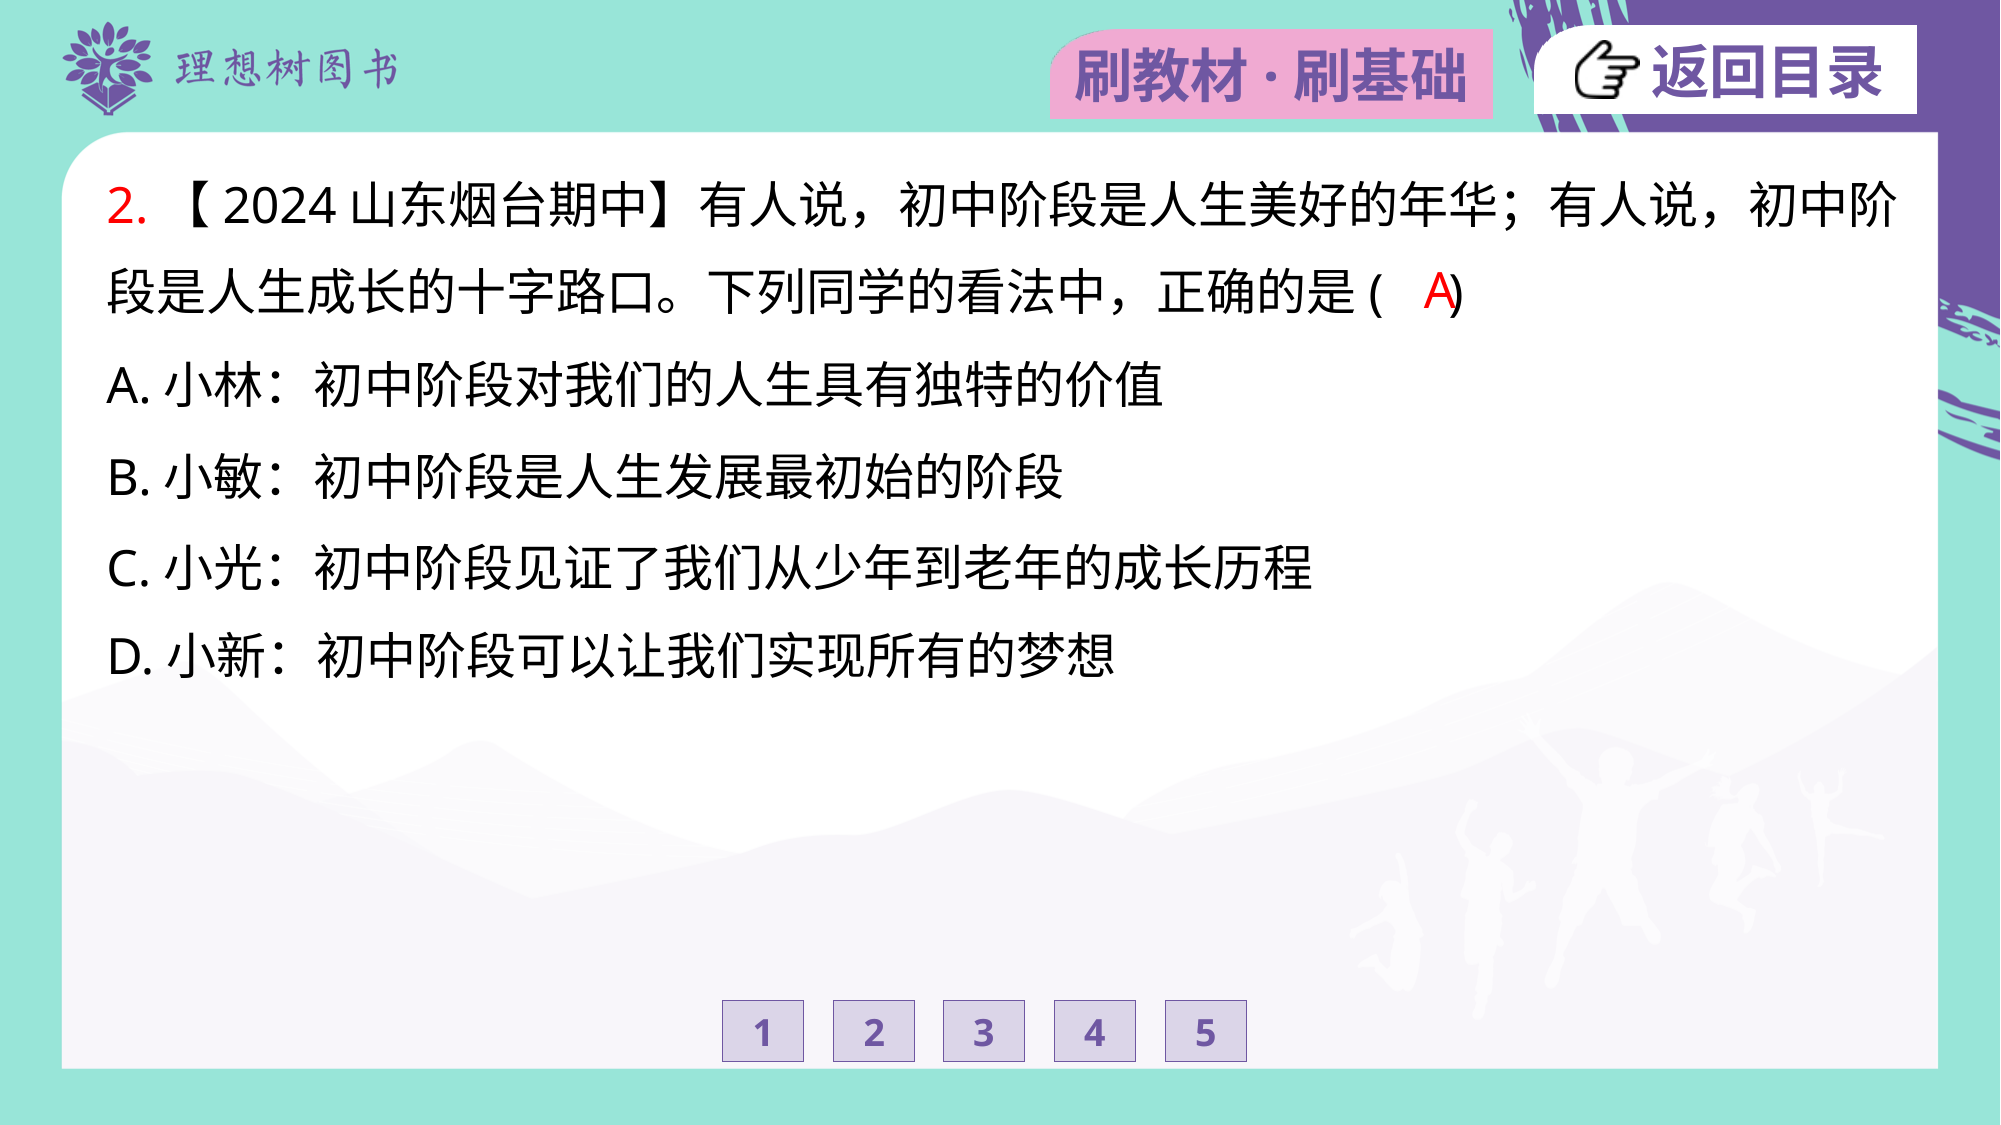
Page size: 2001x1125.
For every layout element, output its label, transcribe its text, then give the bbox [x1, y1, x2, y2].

text_box A [1409, 231, 1471, 310]
text_box 2.【2024山东烟台期中】有人说，初中阶段是人生美好的年华；有人说，初中阶 段是人生成长的十字路口。下列同学的看法中，正确的是( ) [106, 141, 1895, 312]
picture [0, 0, 2000, 1125]
text_box A.小林：初中阶段对我们的人生具有独特的价值 B.小敏：初中阶段是人生发展最初始的阶段 C.小光：初中阶段见证了我们从少年到老年的成长历程 D.小新：初中阶段可以让我们实现所有的梦想 [106, 321, 1895, 675]
